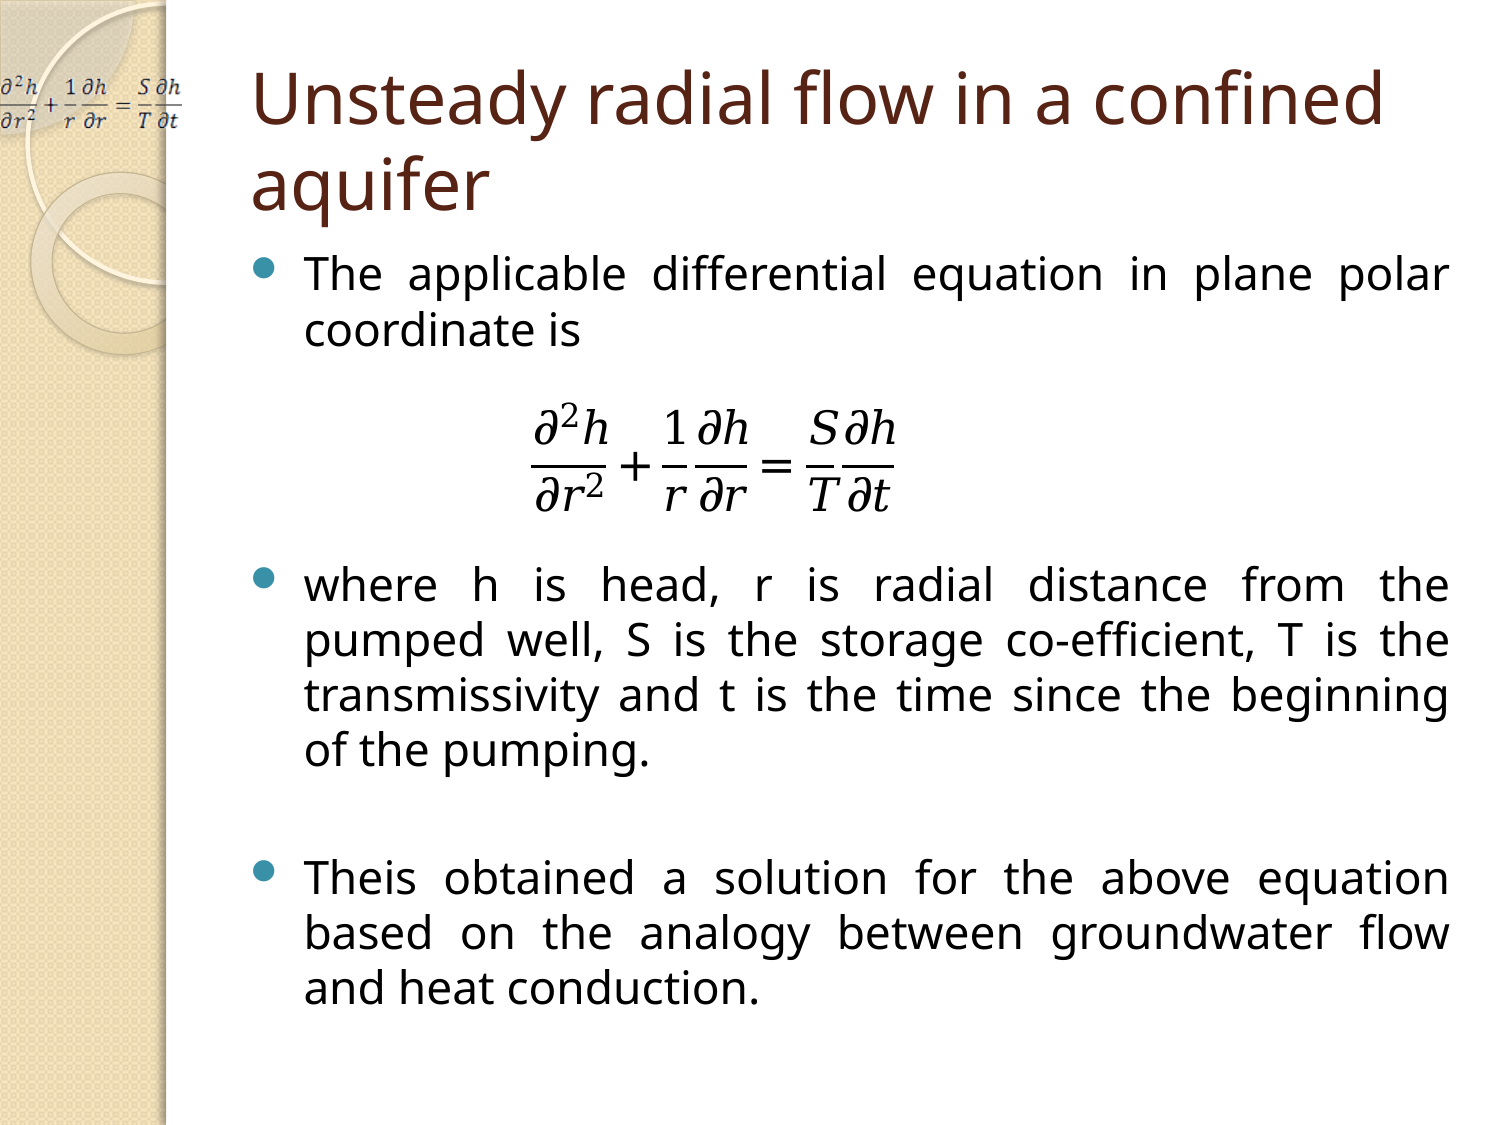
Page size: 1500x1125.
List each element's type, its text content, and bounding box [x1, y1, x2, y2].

picture [0, 74, 182, 135]
text_box [0, 0, 1500, 75]
picture [487, 399, 914, 563]
list The applicable differential equation in plane polar coordinate is where h is head, r is radial distance from the pumped well, S is the storage co-efficient, T is the transmissivity and t is the time since the beginning of the pumping. Theis obtained a solution for the above equation based on the analogy between groundwater flow and heat conduction. [235, 237, 1466, 1025]
title Unsteady radial flow in a confined aquifer [235, 75, 1466, 233]
